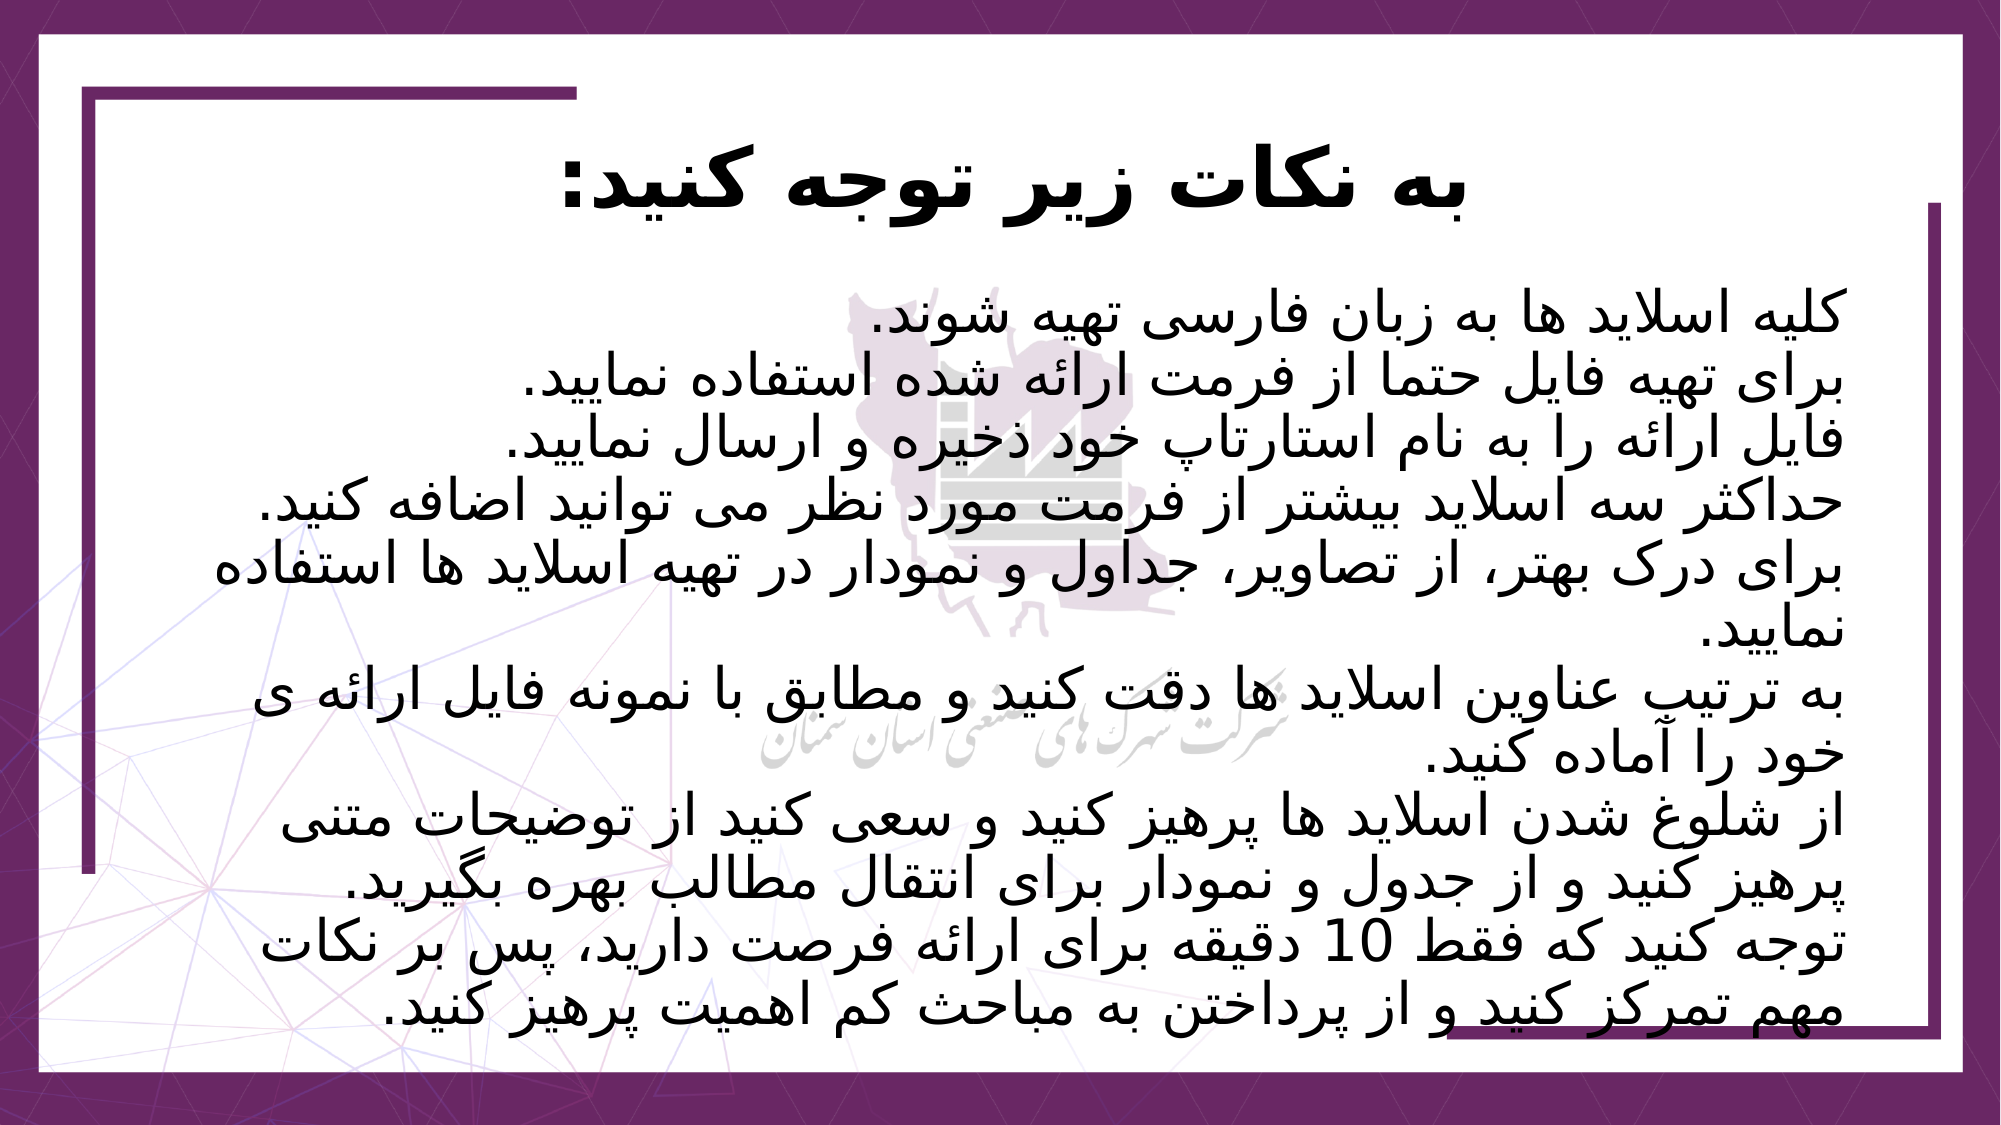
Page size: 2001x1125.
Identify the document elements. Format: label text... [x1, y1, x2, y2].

list به نکات زير توجه کنيد: [137, 128, 1863, 250]
picture [0, 0, 2001, 1125]
title کليه اسلايد ها به زبان فارسی تهيه شوند. برای تهيه فايل حتما از فرمت ارائه شده استفاده نماييد. فايل ارائه را به نام استارتاپ خود ذخيره و ارسال نماييد. حداکثر سه اسلايد بيشتر از فرمت مورد نظر می توانيد اضافه کنيد. برای درک بهتر، از تصاوير، جداول و نمودار در تهيه اسلايد ها استفاده نماييد. به ترتيب عناوين اسلايد ها دقت کنيد و مطابق با نمونه فايل ارائه ی خود را آماده کنيد. از شلوغ شدن اسلايد ها پرهيز کنيد و سعی کنيد از توضيحات متنی پرهيز کنيد و از جدول و نمودار برای انتقال مطالب بهره بگيريد. توجه کنيد که فقط 10 دقيقه برای ارائه فرصت داريد، پس بر نکات مهم تمرکز کنيد و از پرداختن به مباحث کم اهميت پرهيز کنيد. [137, 274, 1863, 964]
